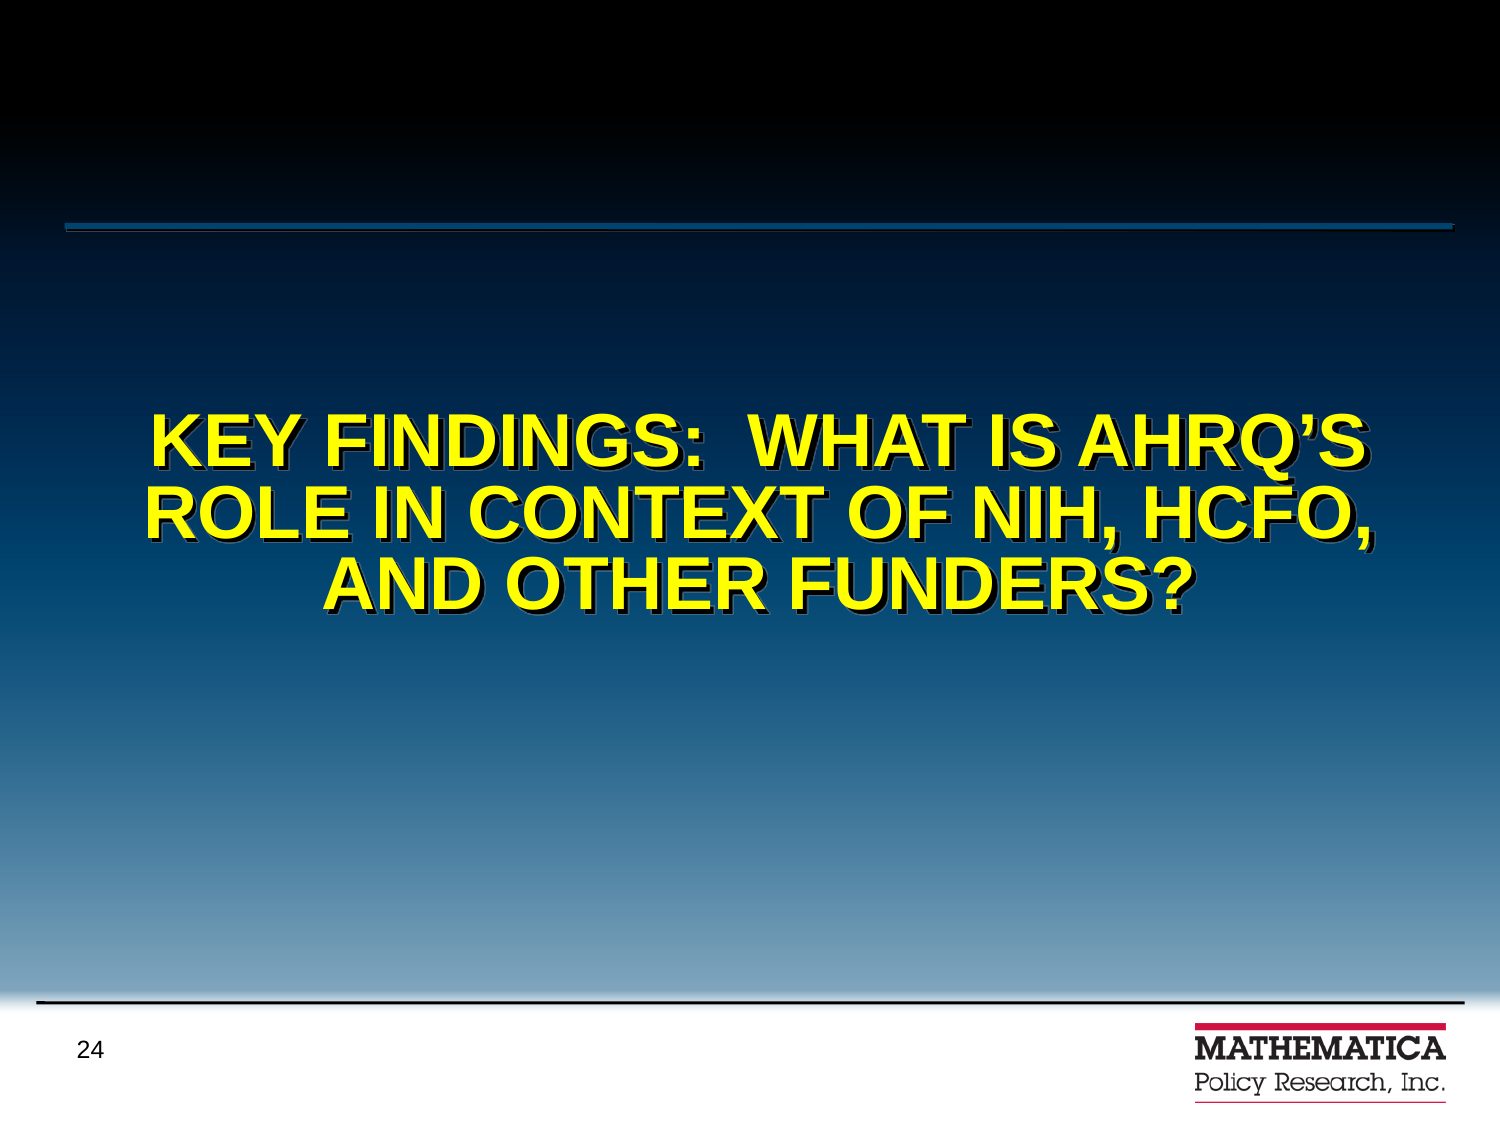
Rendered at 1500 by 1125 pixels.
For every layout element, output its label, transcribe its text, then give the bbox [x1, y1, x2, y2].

text_box [56, 55, 1443, 243]
picture [0, 0, 1500, 1125]
list KEY FINDINGS: WHAT IS AHRQ’S ROLE IN CONTEXT OF NIH, HCFO, AND OTHER FUNDERS? [83, 294, 1436, 883]
